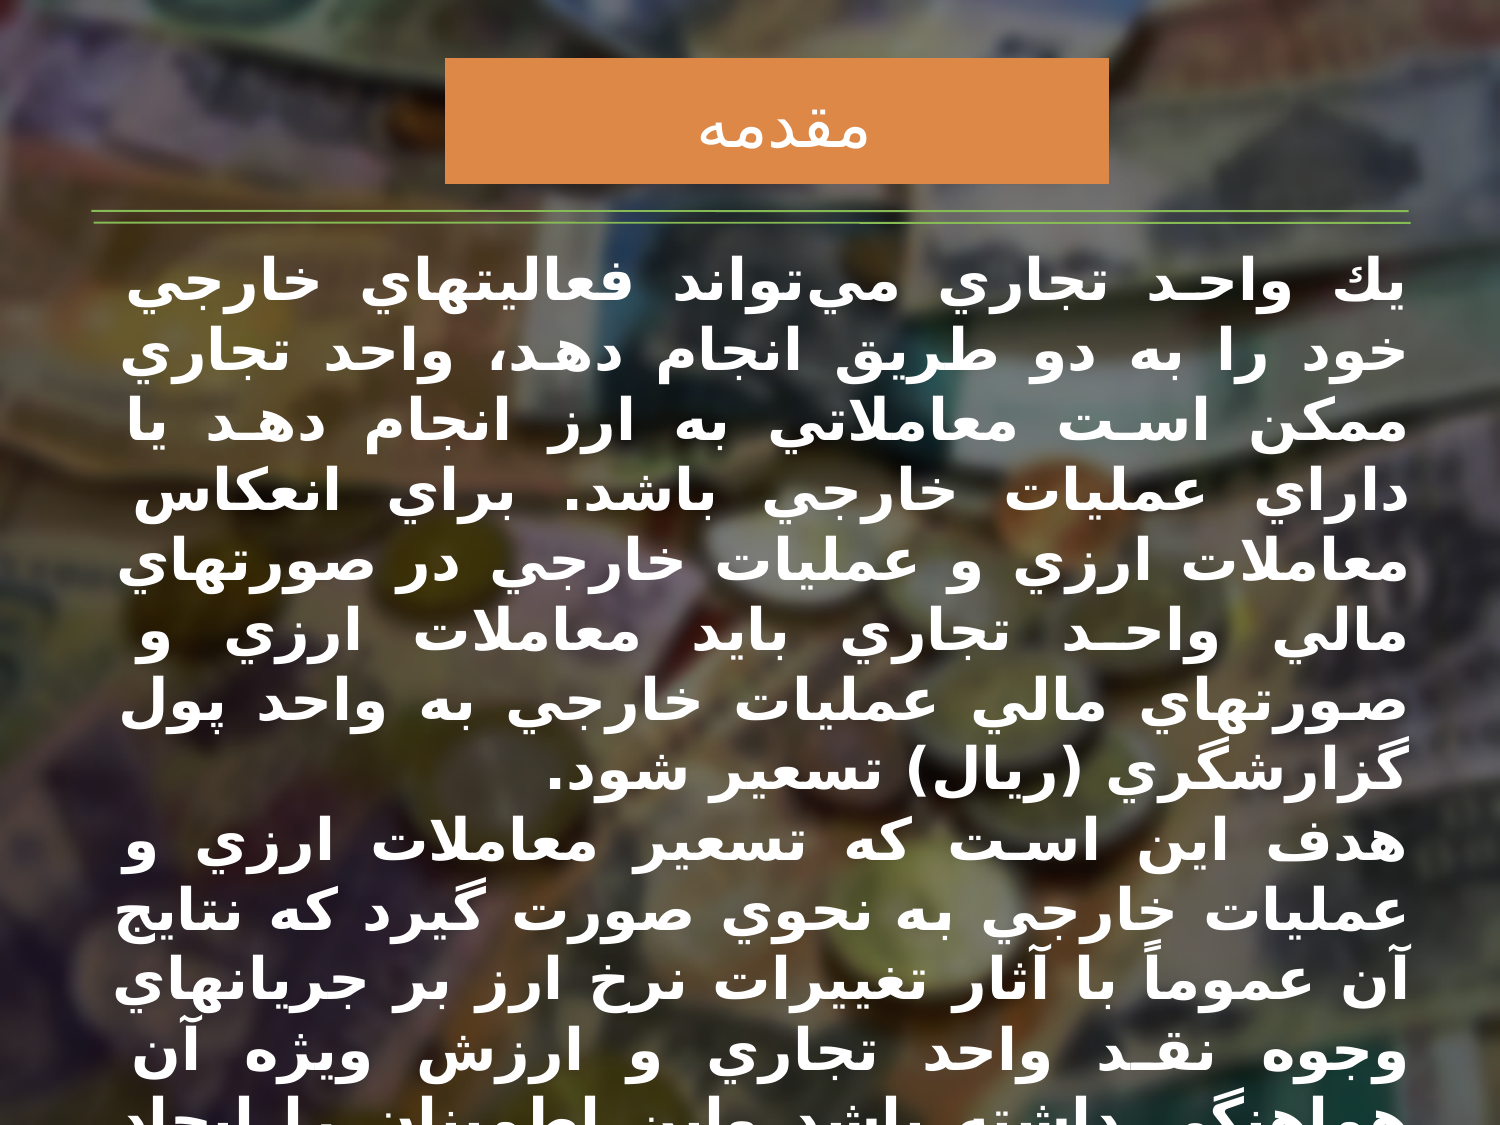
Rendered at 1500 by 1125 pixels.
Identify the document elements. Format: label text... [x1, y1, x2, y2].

list يك‌ واحد تجاري‌ مي‌تواند فعاليتهاي‌ خارجي‌ خود را به‌ دو طريق‌ انجام‌ دهد، واحد تجاري‌ ممكن‌ است‌ معاملاتي‌ به‌ ارز انجام‌ دهد يا داراي‌ عمليات‌ خارجي‌ باشد. براي‌ انعكاس‌ معاملات‌ ارزي‌ و عمليات‌ خارجي‌ در صورتهاي‌ مالي‌ واحد تجاري‌ بايد معاملات‌ ارزي‌ و صورتهاي‌ مالي‌ عمليات‌ خارجي‌ به‌ واحد پول‌ گزارشگري‌ (ريال‌) تسعير شود. هدف‌ اين‌ است‌ كه‌ تسعير معاملات‌ ارزي‌ و عمليات‌ خارجي‌ به نحوي‌ صورت‌ گيرد كه‌ نتايج‌ آن‌ عموماً با آثار تغييرات‌ نرخ‌ ارز بر جريانهاي‌ وجوه‌ نقد واحد تجاري‌ و ارزش‌ ويژه‌ آن‌ هماهنگي‌ داشته‌ باشد واين‌ اطمينان‌ را ايجاد كند كه‌ صورتهاي‌ مالي‌ تصويري‌ مطلوب‌ از نتايج‌ عملكرد ارائه‌ مي‌دهد. [93, 234, 1426, 982]
list مقدمه [445, 58, 1109, 184]
picture [0, 0, 1500, 1125]
